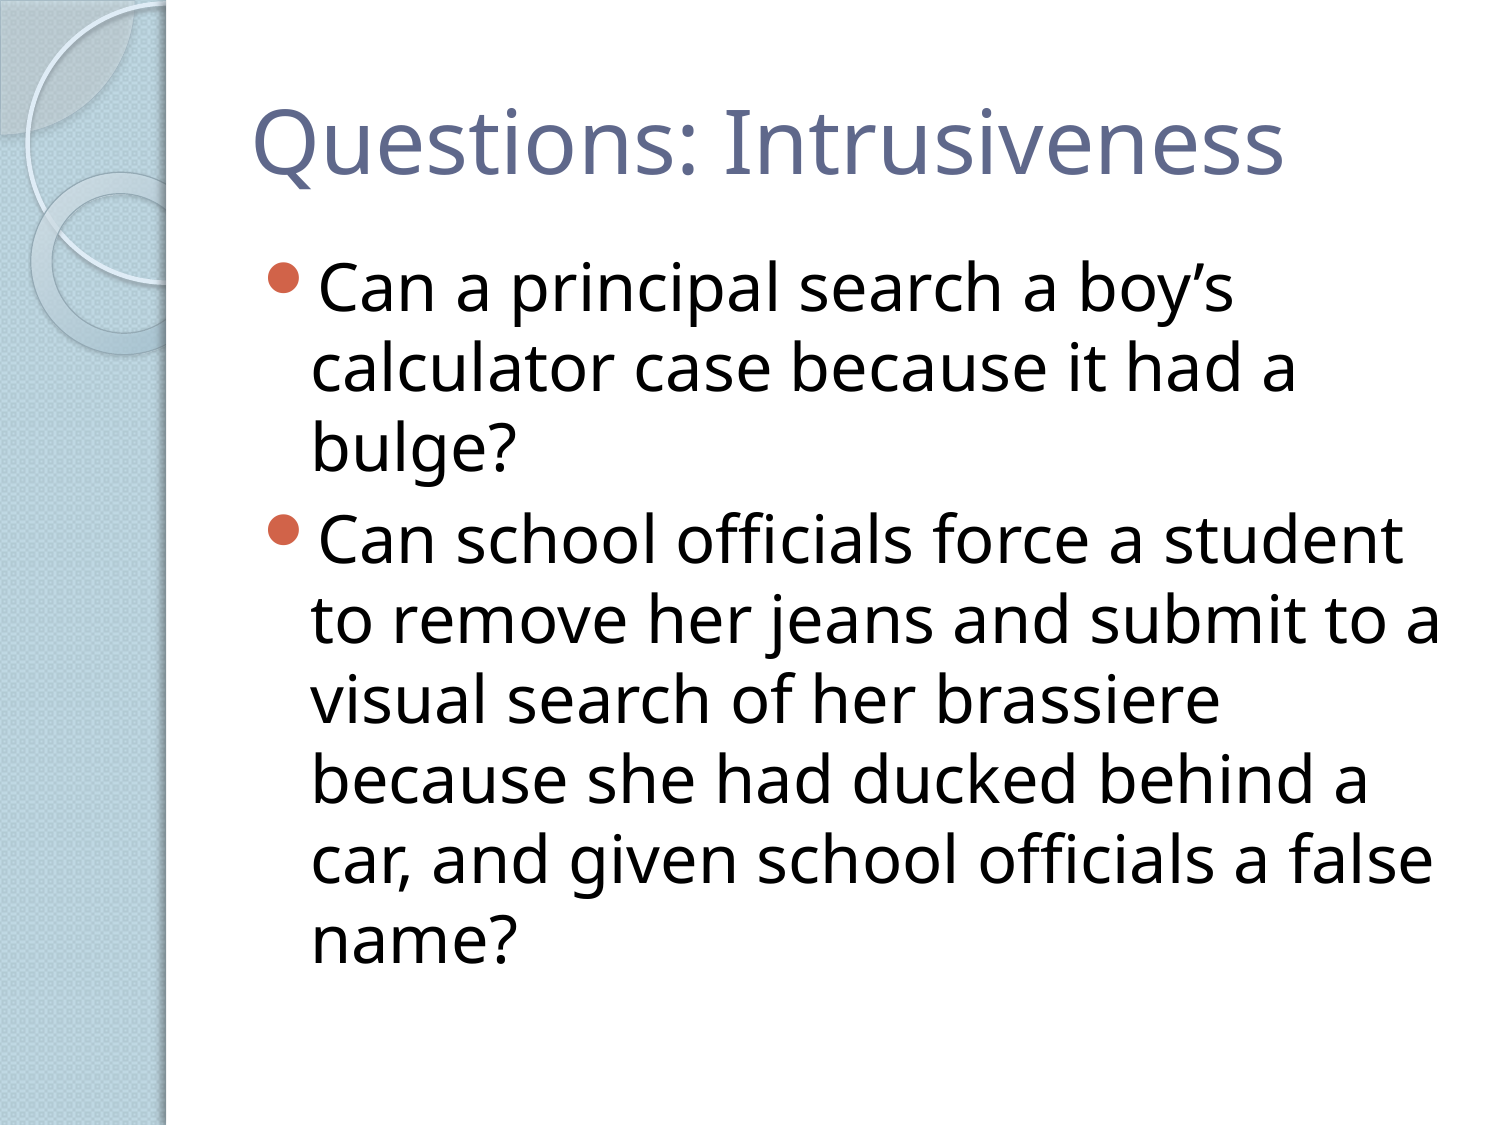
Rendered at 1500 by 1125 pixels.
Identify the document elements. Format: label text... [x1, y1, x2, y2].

list Can a principal search a boy’s calculator case because it had a bulge? Can school officials force a student to remove her jeans and submit to a visual search of her brassiere because she had ducked behind a car, and given school officials a false name? [235, 237, 1466, 1025]
title Questions: Intrusiveness [235, 45, 1466, 233]
